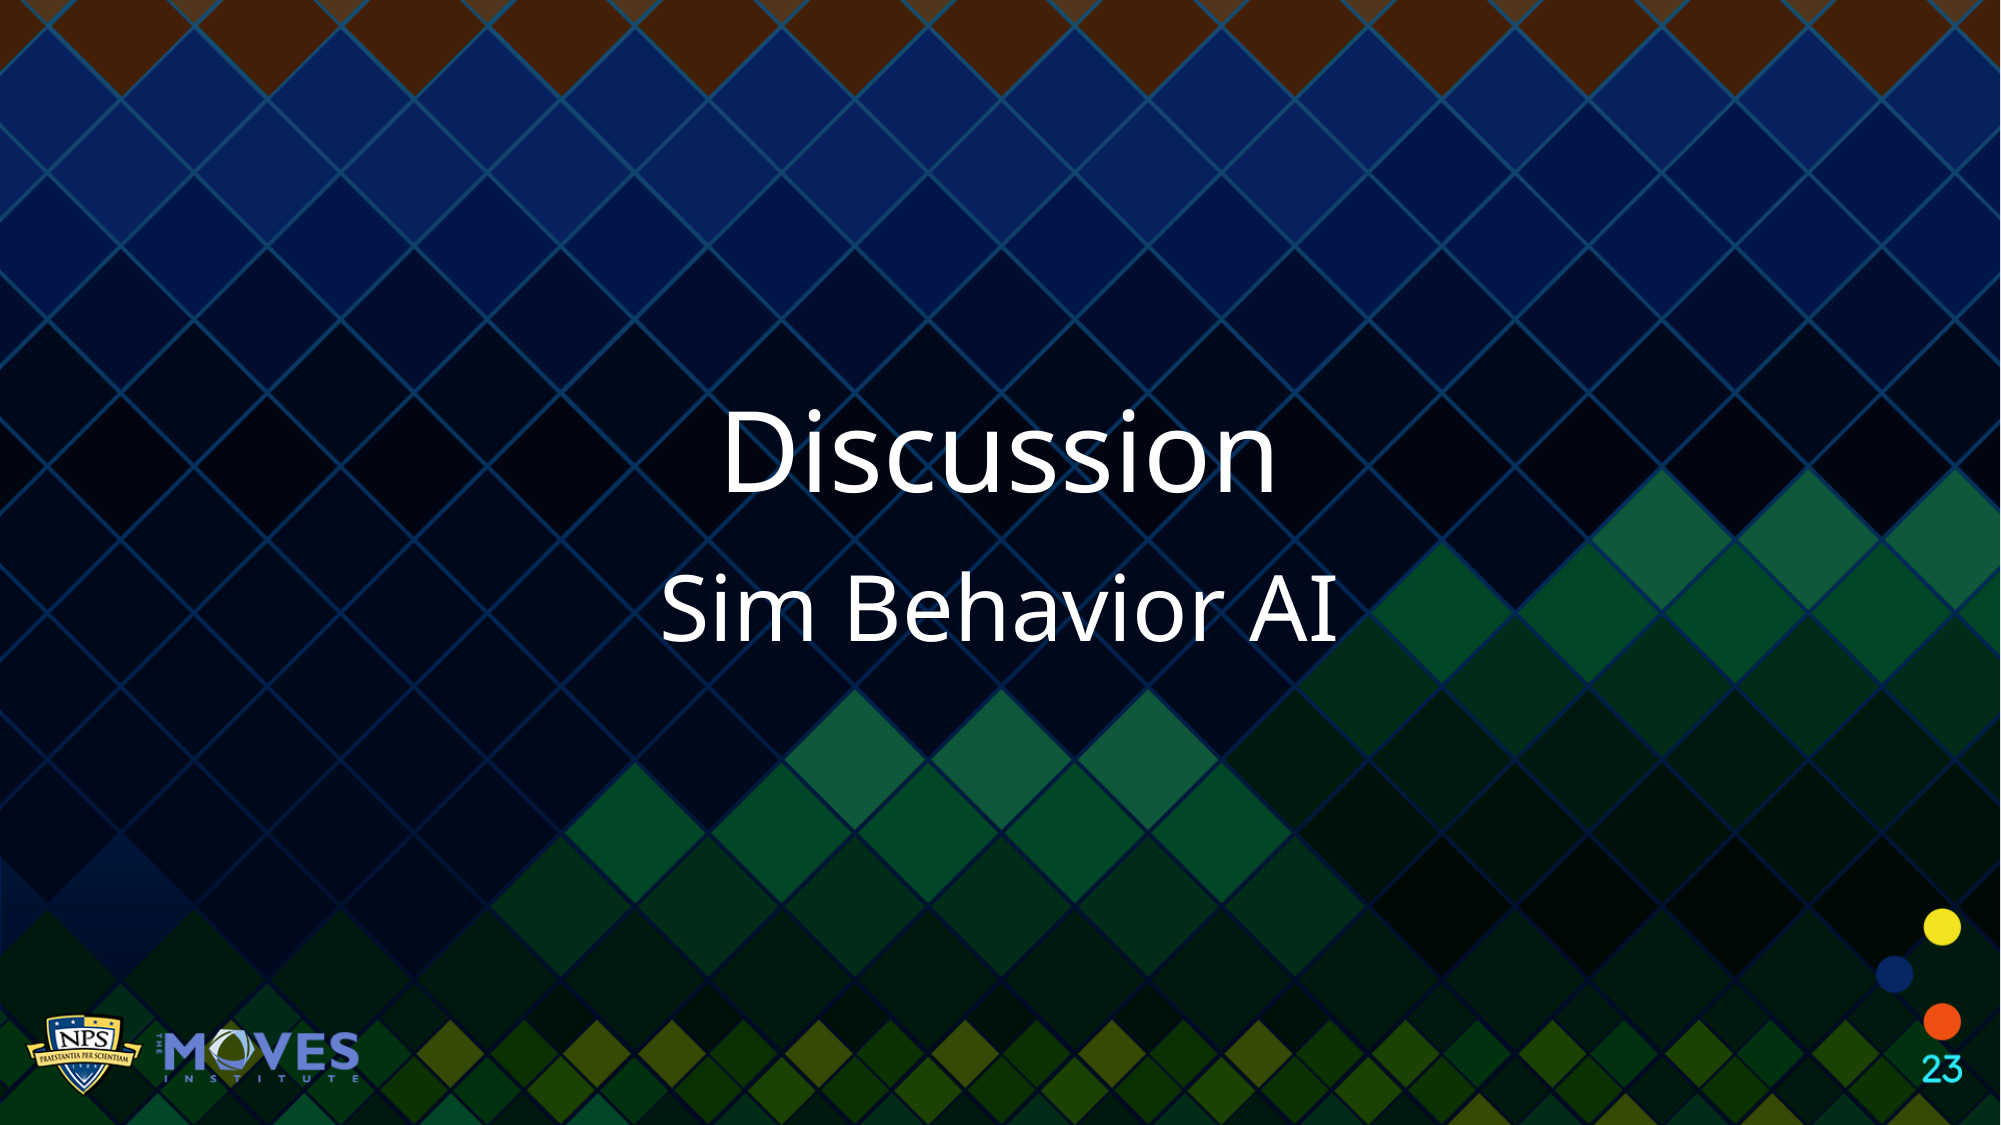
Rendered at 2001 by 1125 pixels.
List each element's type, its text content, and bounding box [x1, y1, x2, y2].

text_box Discussion [0, 372, 2000, 522]
text_box Sim Behavior AI [0, 542, 2000, 667]
picture [0, 0, 2001, 1125]
